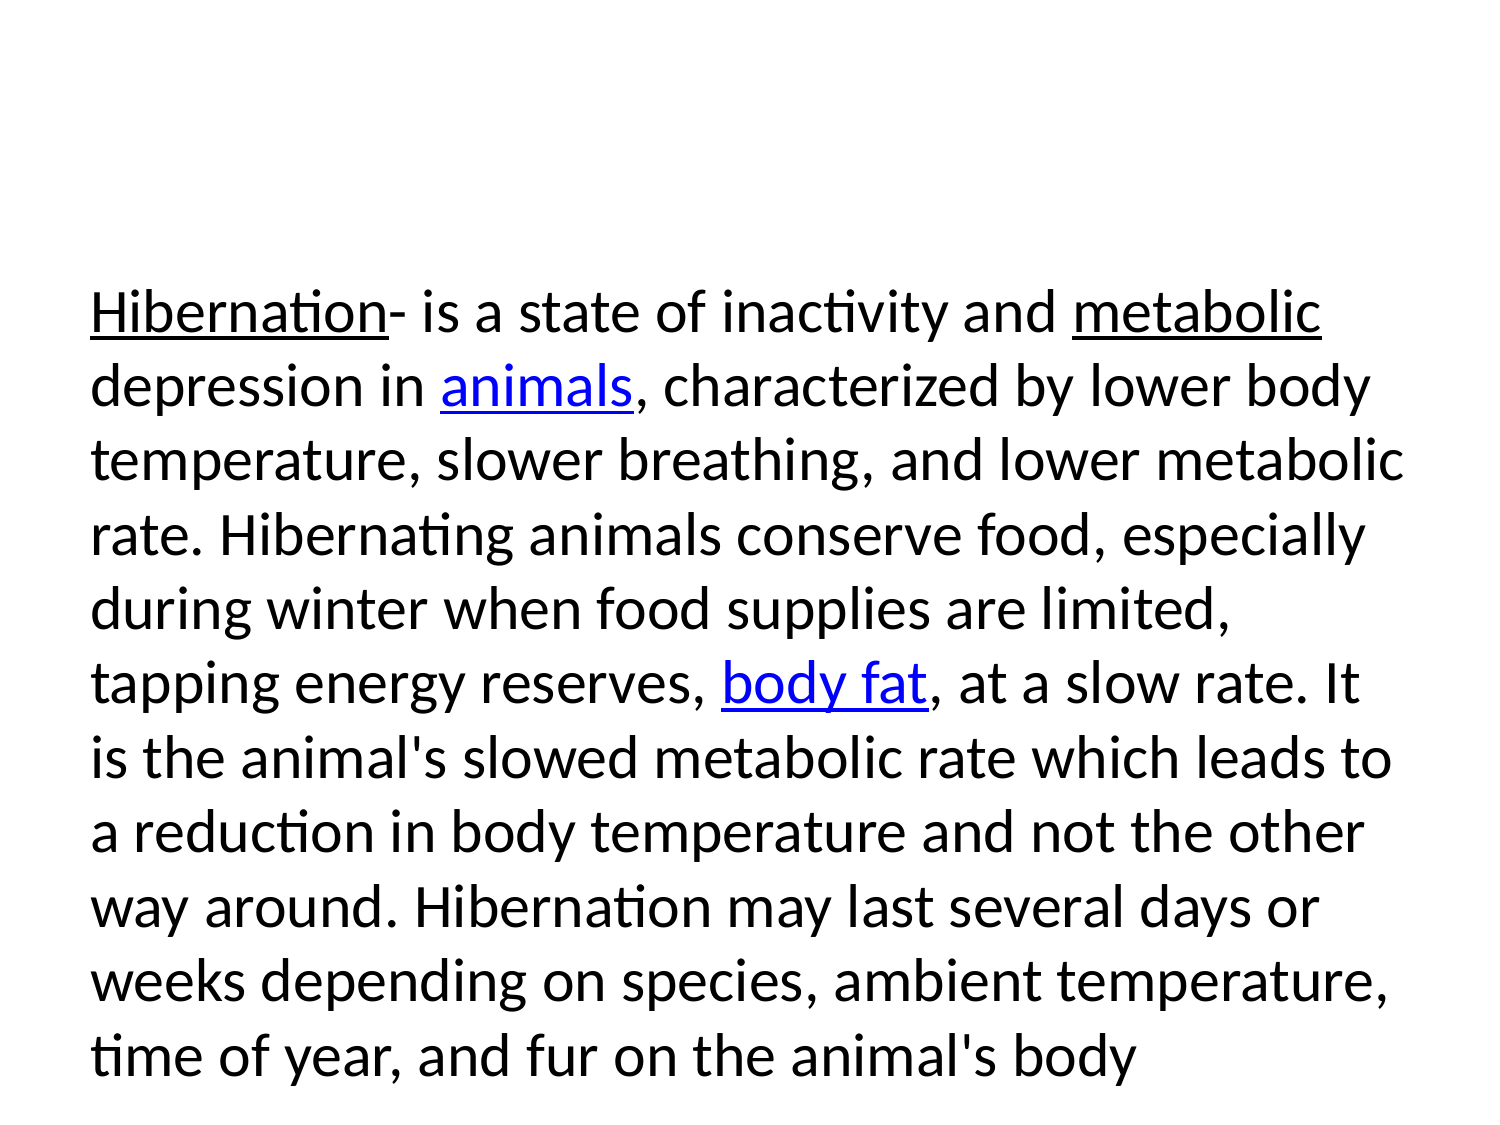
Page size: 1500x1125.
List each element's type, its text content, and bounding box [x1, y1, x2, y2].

list Hibernation- is a state of inactivity and metabolic depression in animals, characterized by lower body temperature, slower breathing, and lower metabolic rate. Hibernating animals conserve food, especially during winter when food supplies are limited, tapping energy reserves, body fat, at a slow rate. It is the animal's slowed metabolic rate which leads to a reduction in body temperature and not the other way around. Hibernation may last several days or weeks depending on species, ambient temperature, time of year, and fur on the animal's body [75, 262, 1425, 1105]
